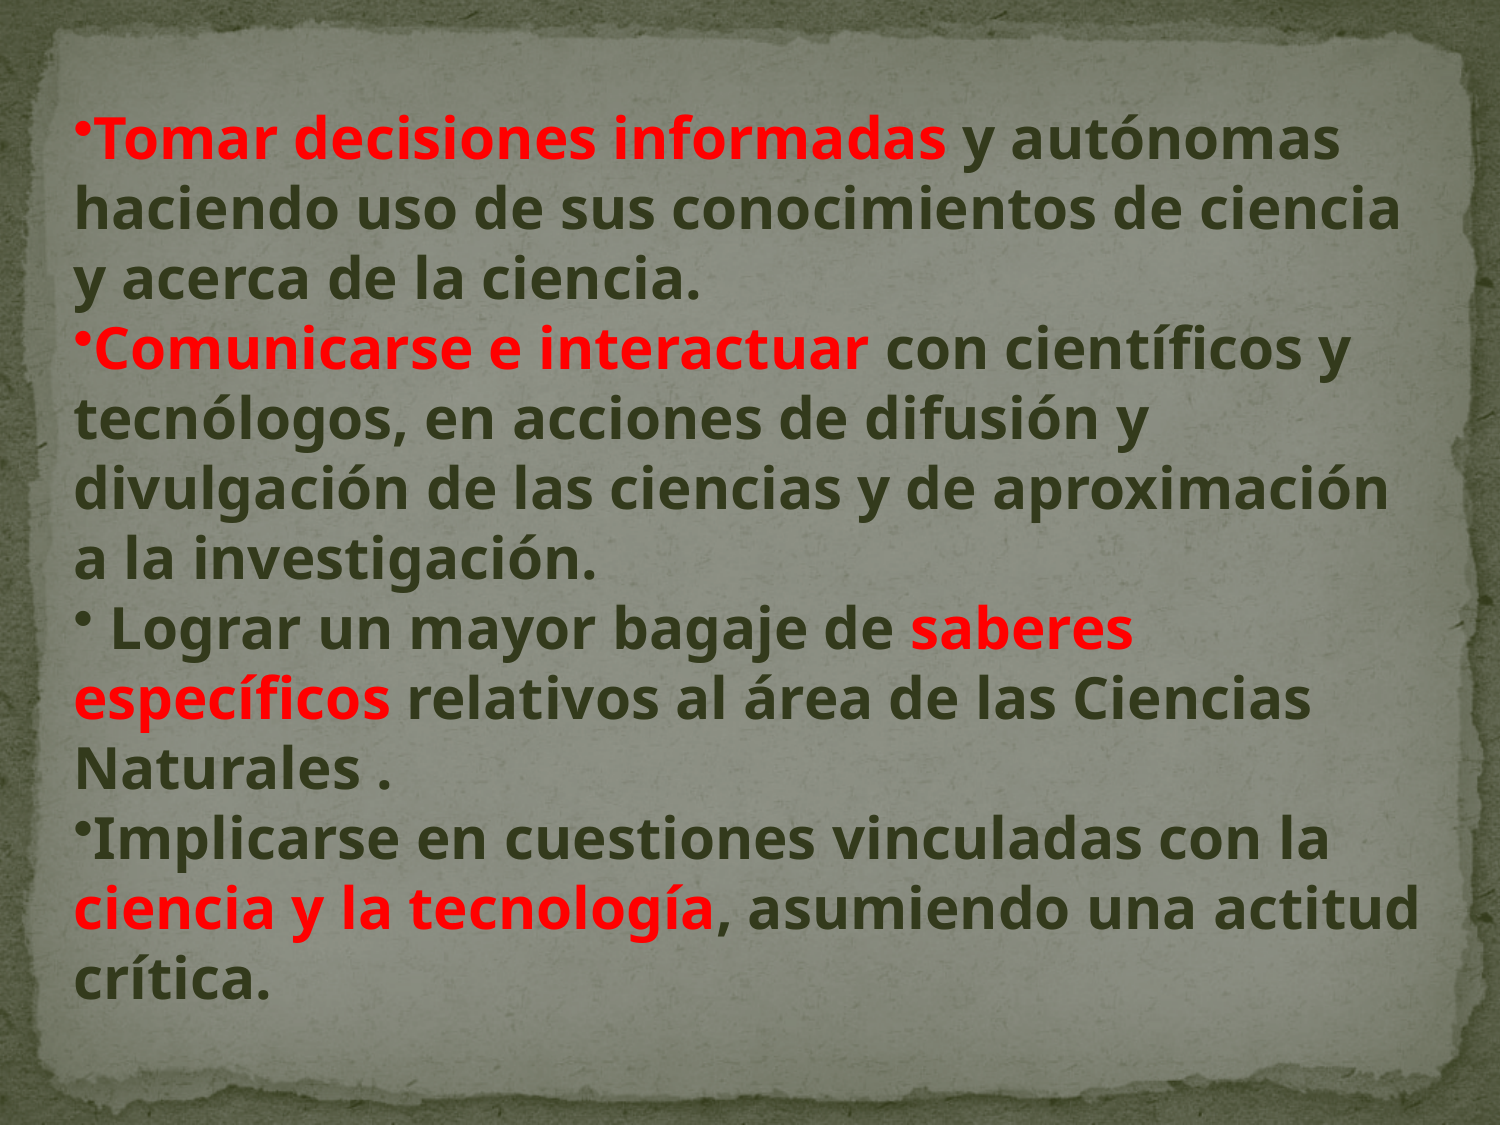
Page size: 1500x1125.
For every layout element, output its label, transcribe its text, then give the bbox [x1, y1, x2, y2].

text_box Tomar decisiones informadas y autónomas haciendo uso de sus conocimientos de ciencia y acerca de la ciencia. Comunicarse e interactuar con científicos y tecnólogos, en acciones de difusión y divulgación de las ciencias y de aproximación a la investigación. Lograr un mayor bagaje de saberes específicos relativos al área de las Ciencias Naturales . Implicarse en cuestiones vinculadas con la ciencia y la tecnología, asumiendo una actitud crítica. [58, 93, 1442, 1019]
